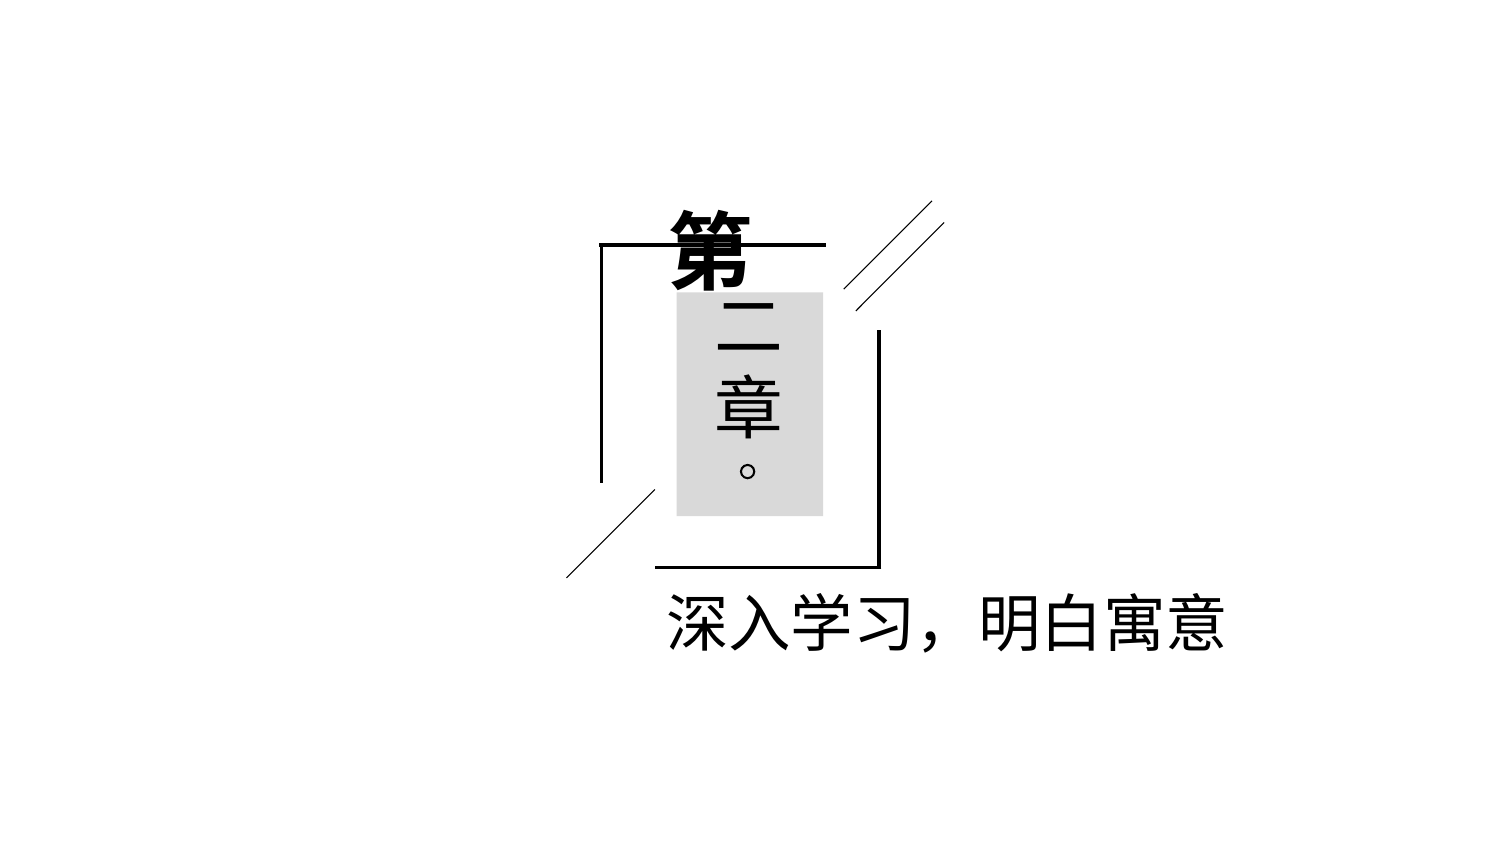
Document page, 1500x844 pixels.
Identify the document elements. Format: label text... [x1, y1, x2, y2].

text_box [654, 329, 882, 569]
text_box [855, 222, 945, 311]
text_box 深入学习，明白寓意 [654, 577, 1276, 665]
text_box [843, 200, 933, 290]
text_box 第 [656, 192, 763, 243]
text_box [599, 243, 826, 483]
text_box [566, 489, 655, 578]
